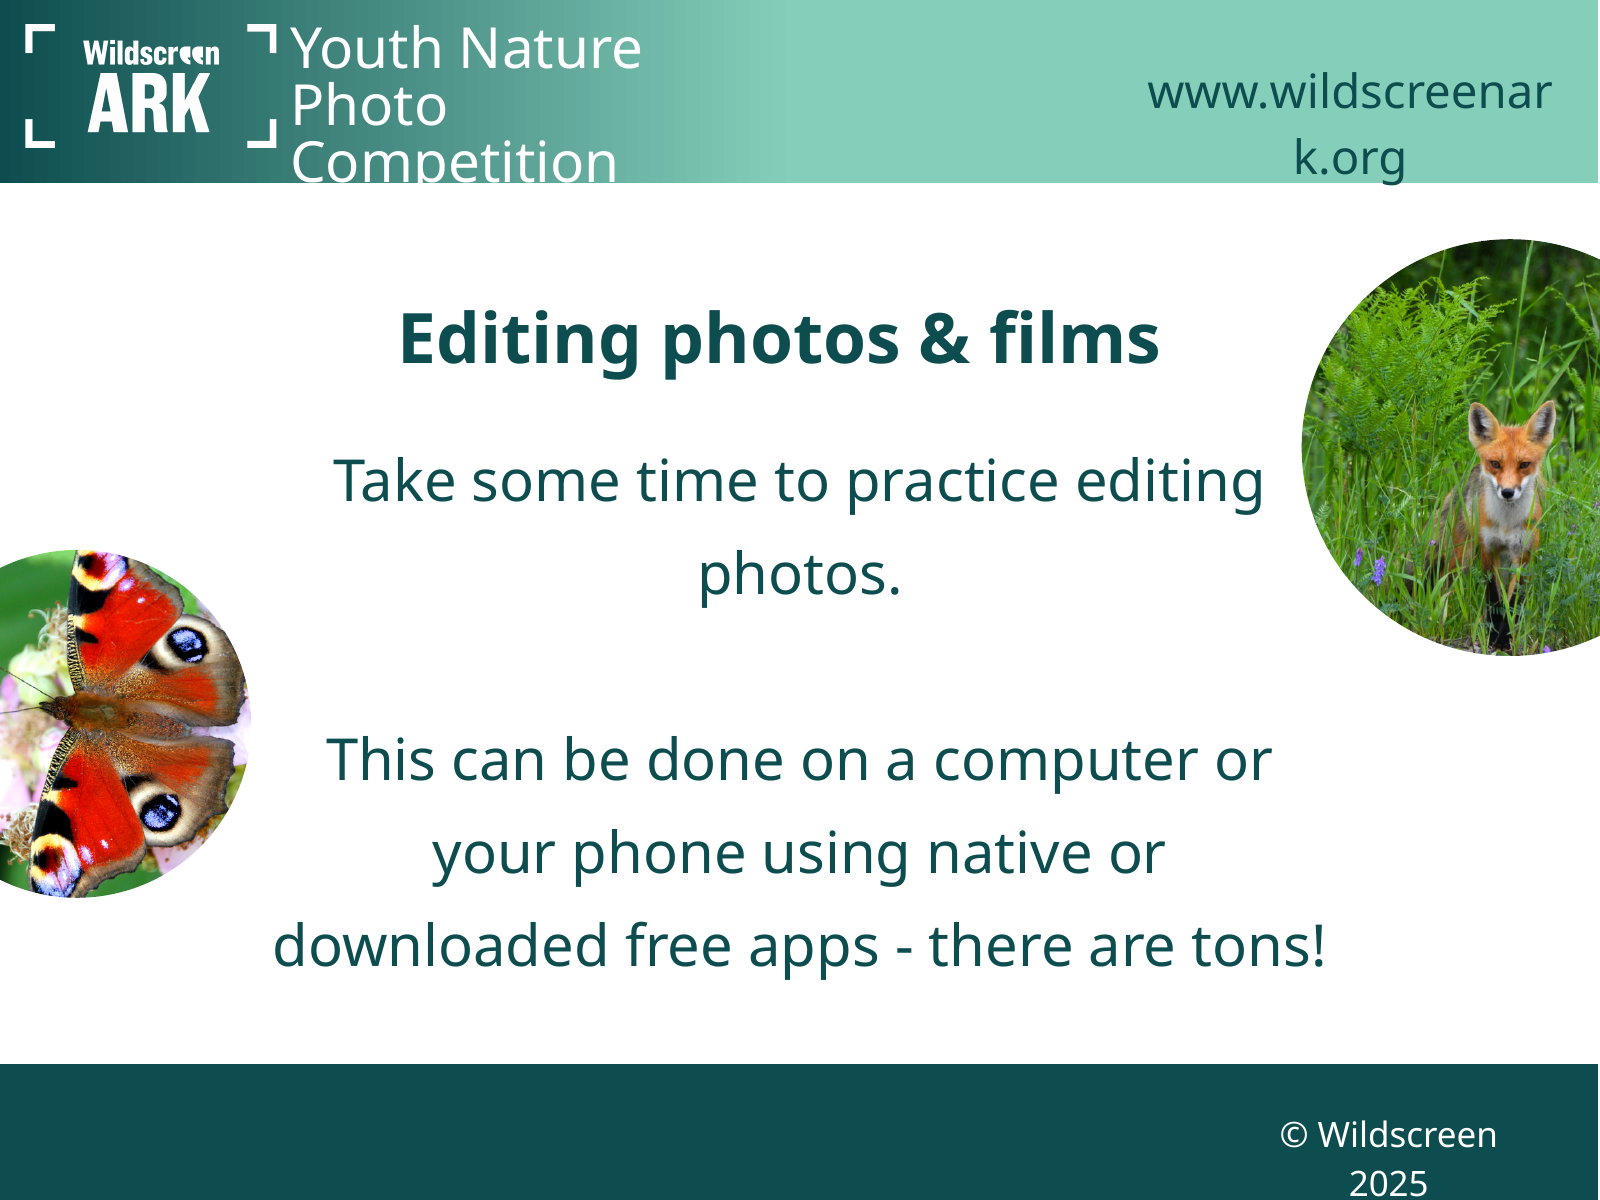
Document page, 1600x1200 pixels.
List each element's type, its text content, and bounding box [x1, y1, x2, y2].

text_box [0, 549, 252, 899]
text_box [0, 1063, 1599, 1200]
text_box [25, 23, 658, 149]
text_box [1301, 238, 1600, 657]
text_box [261, 424, 1339, 1024]
text_box Editing photos & films [387, 280, 1172, 378]
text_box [0, 0, 1599, 184]
